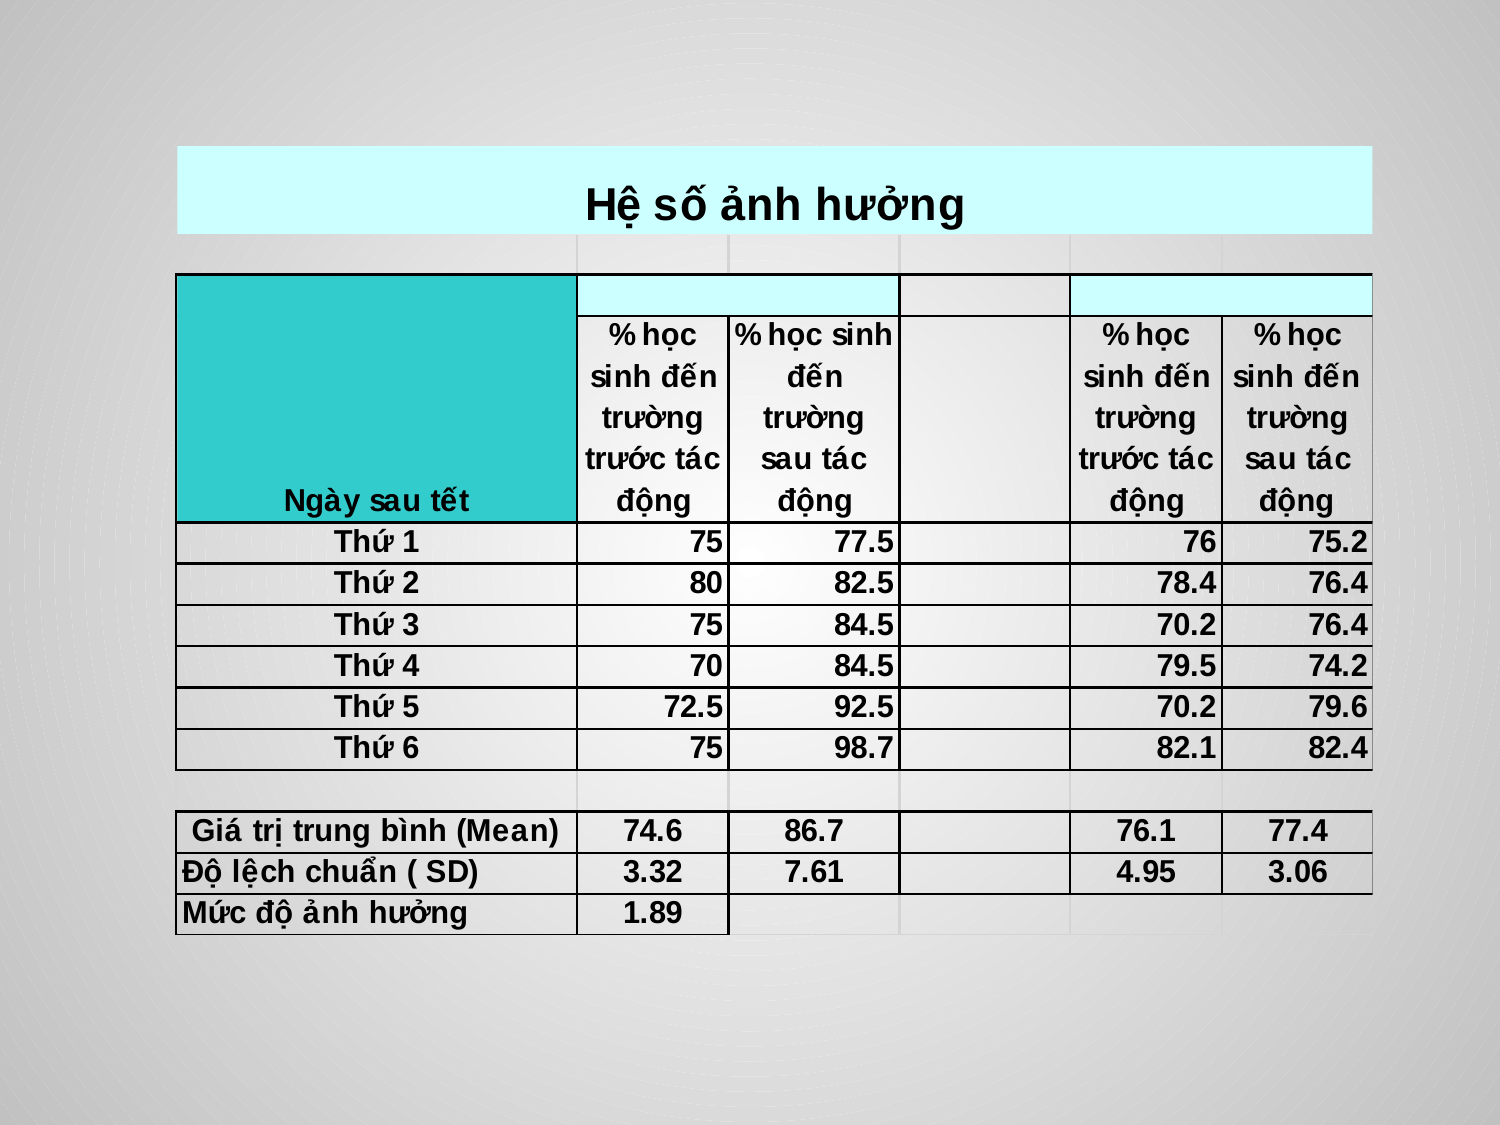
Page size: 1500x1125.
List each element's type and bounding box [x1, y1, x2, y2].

picture [174, 144, 1376, 937]
